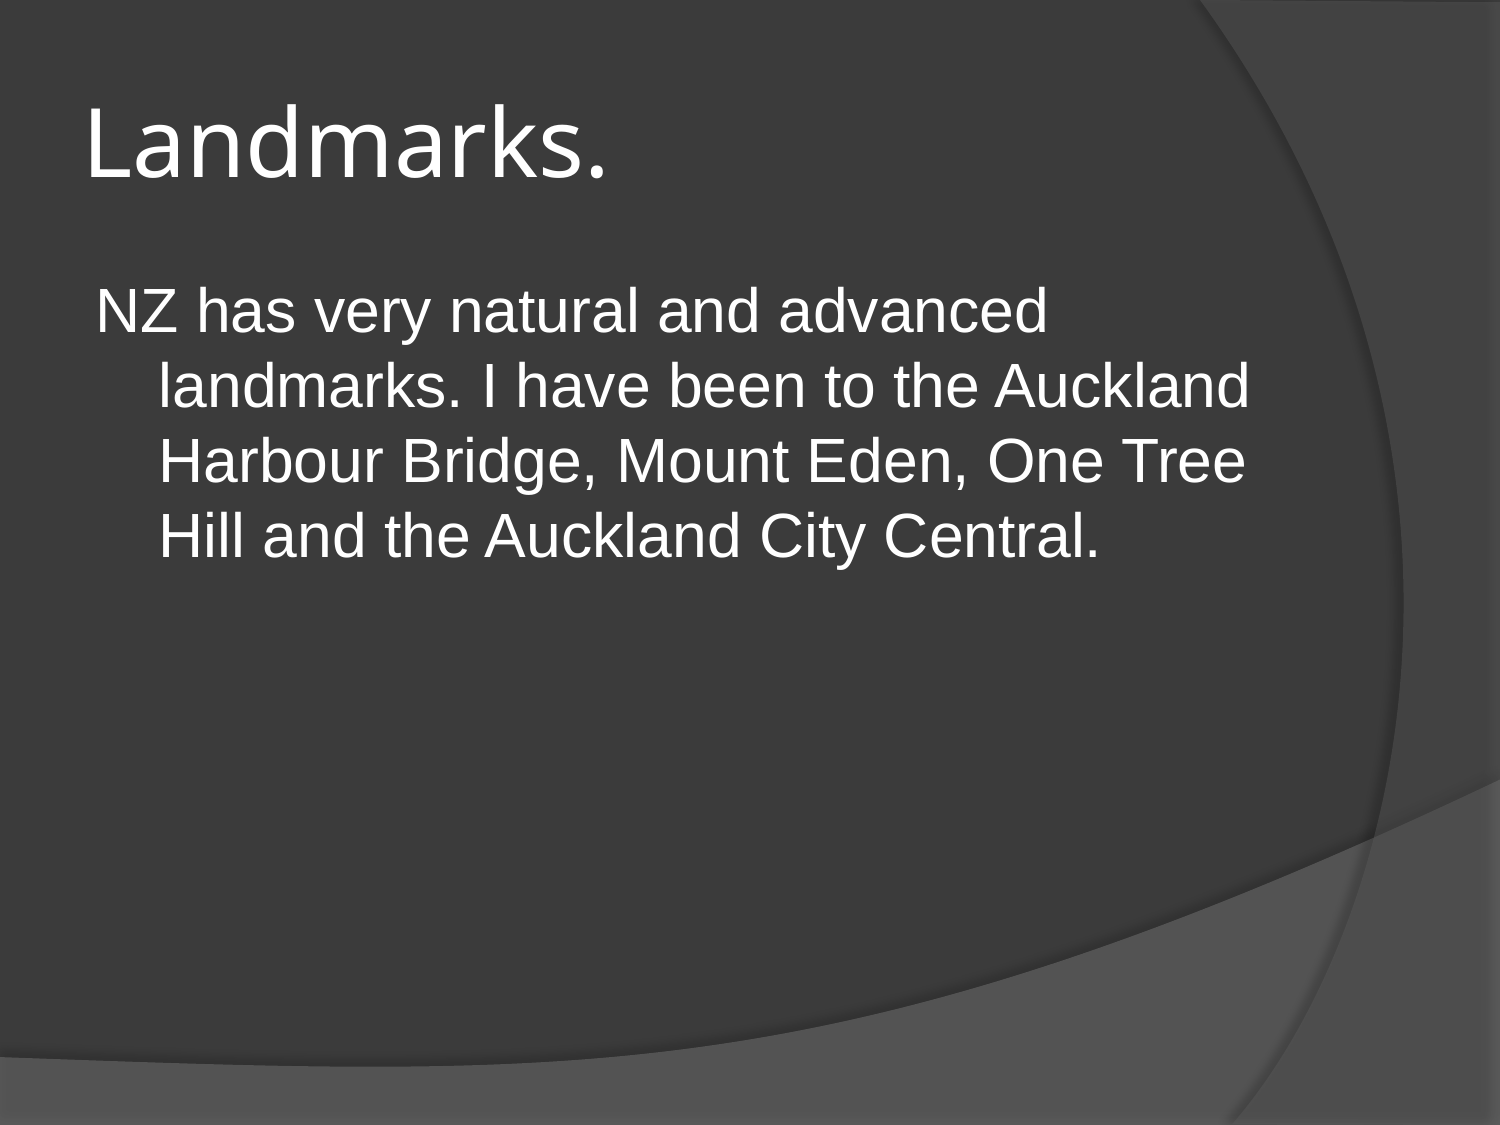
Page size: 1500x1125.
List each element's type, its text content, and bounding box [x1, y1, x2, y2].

list NZ has very natural and advanced landmarks. I have been to the Auckland Harbour Bridge, Mount Eden, One Tree Hill and the Auckland City Central. [75, 262, 1300, 1005]
title Landmarks. [75, 45, 1300, 233]
